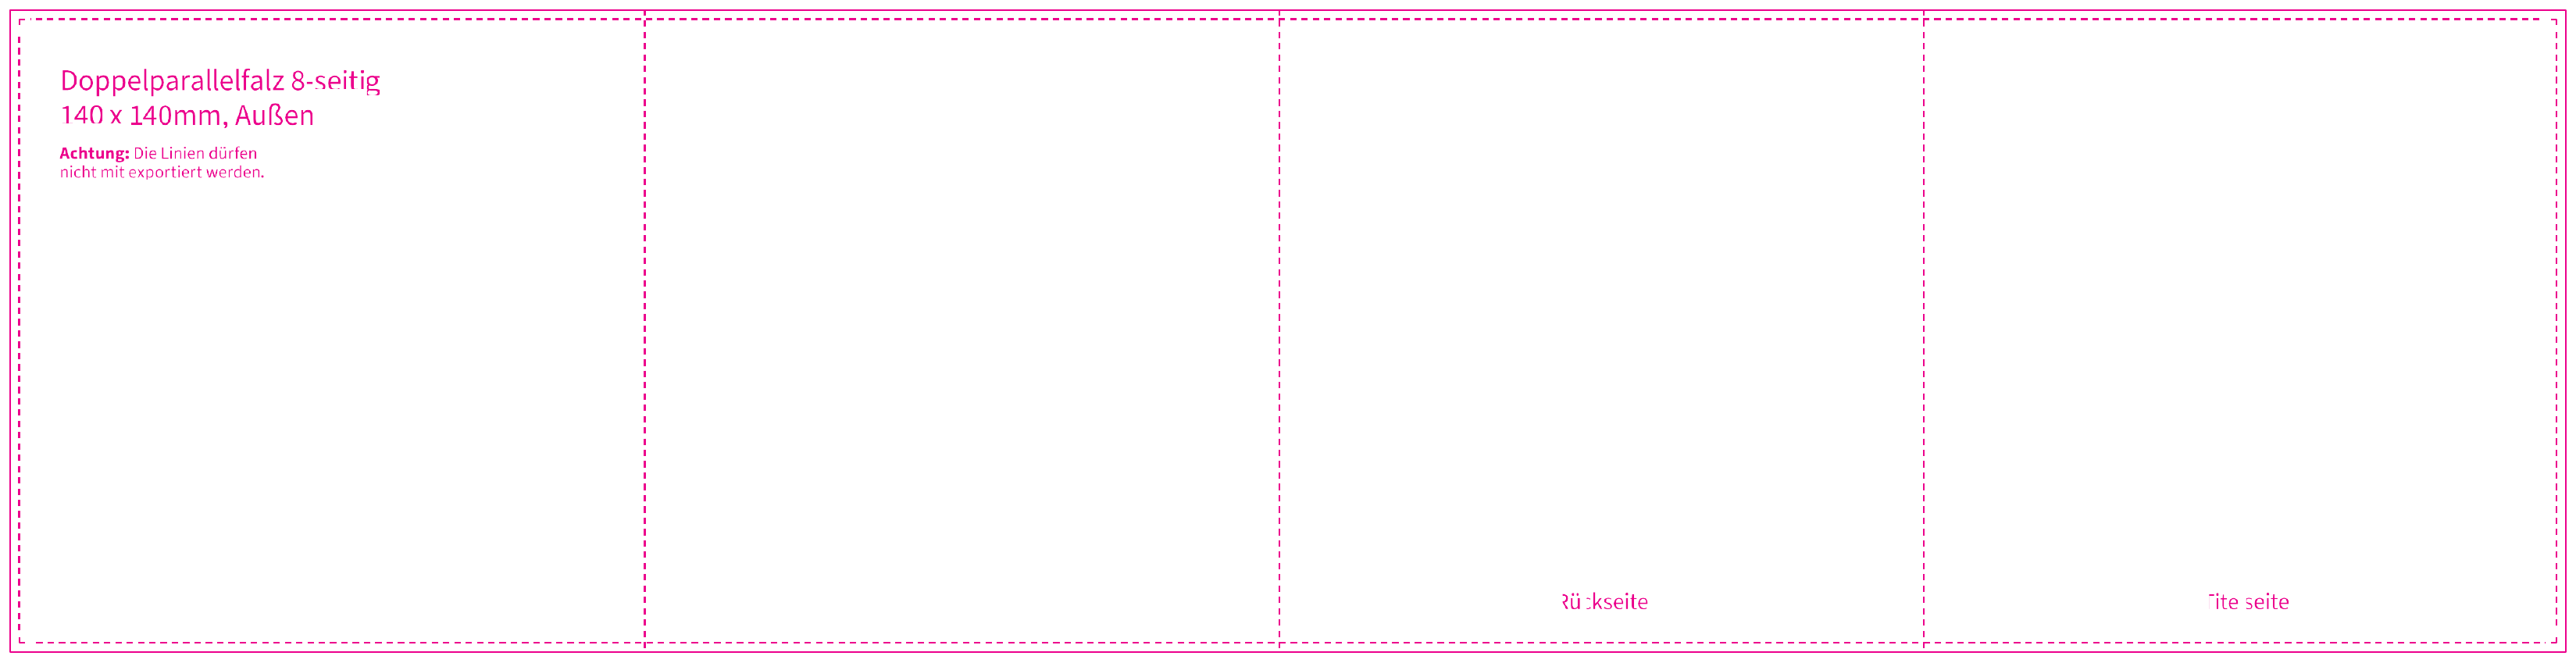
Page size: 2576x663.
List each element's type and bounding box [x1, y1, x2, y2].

text_box [2551, 19, 2557, 25]
text_box [19, 637, 25, 643]
text_box [19, 19, 25, 25]
text_box [59, 144, 265, 180]
text_box [2209, 592, 2295, 609]
text_box [1562, 592, 1652, 609]
text_box [62, 66, 380, 129]
text_box [2551, 637, 2557, 643]
